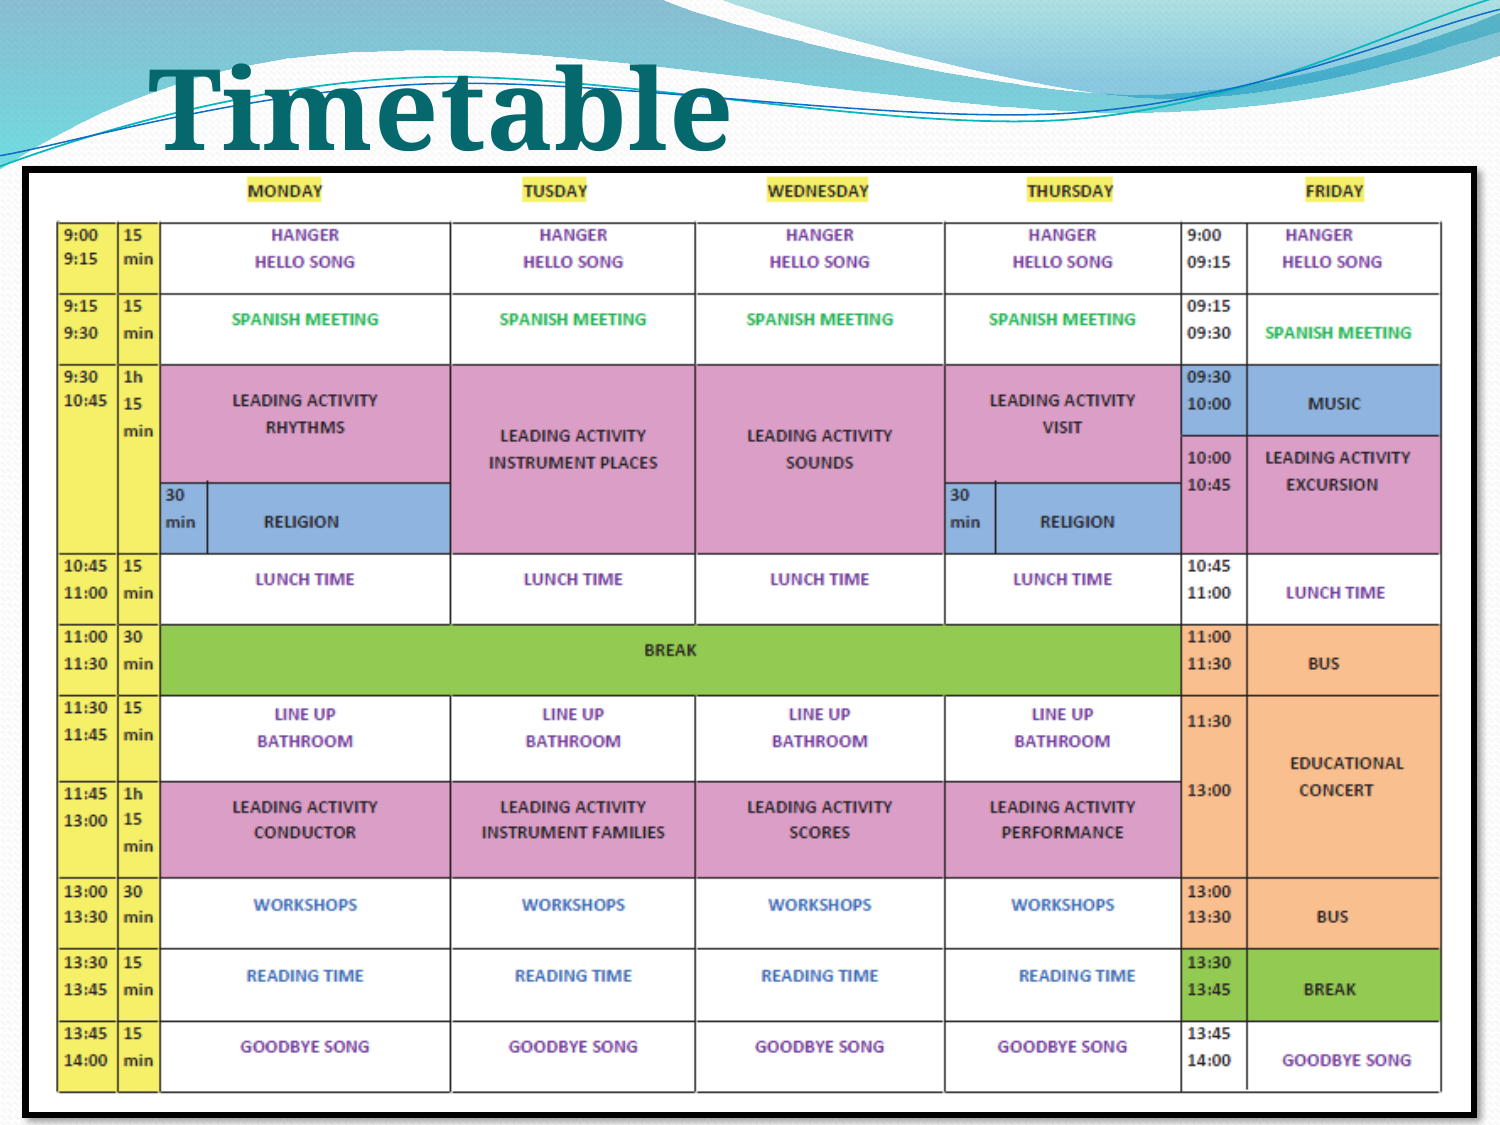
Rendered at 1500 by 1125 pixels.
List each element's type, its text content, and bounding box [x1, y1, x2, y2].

text_box Timetable [133, 30, 750, 165]
picture [28, 172, 1471, 1113]
